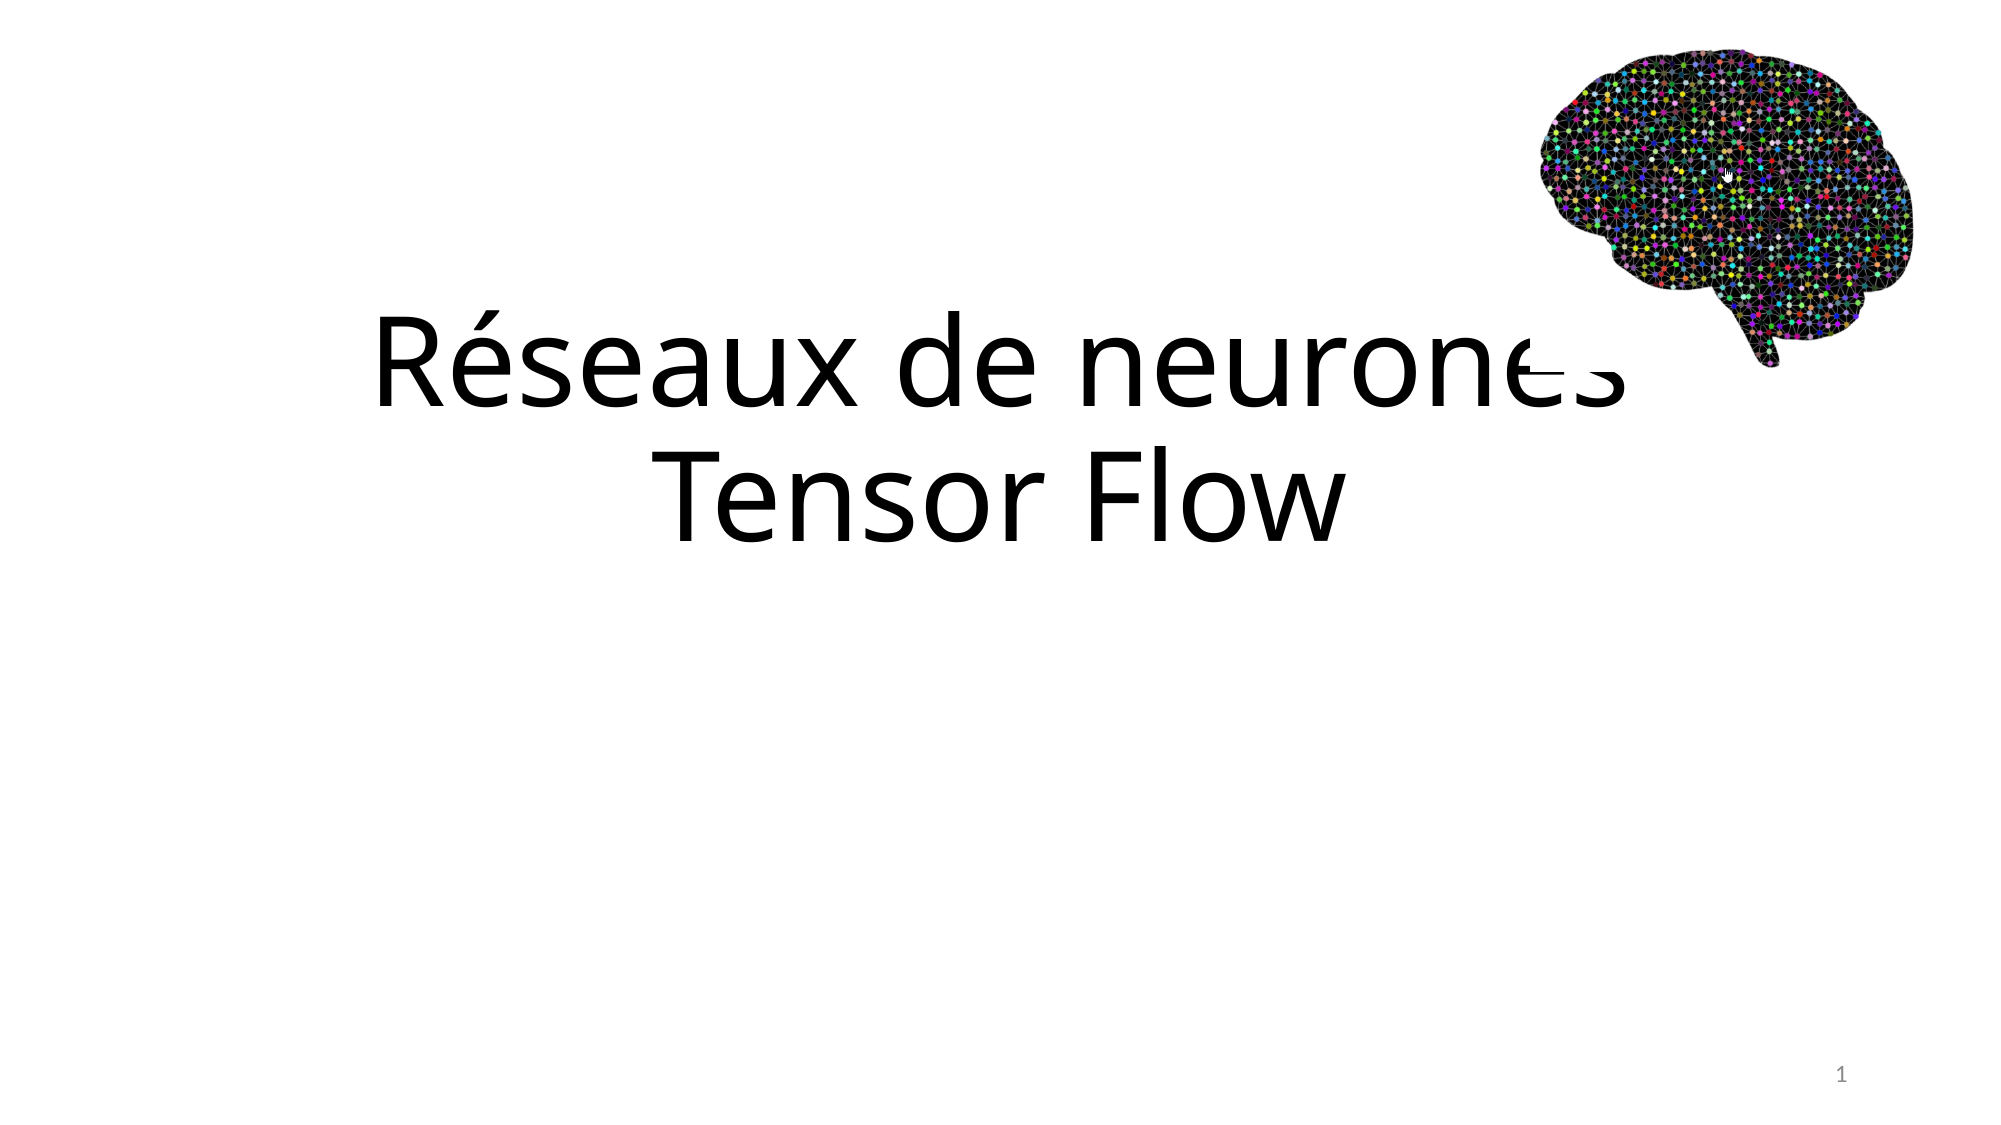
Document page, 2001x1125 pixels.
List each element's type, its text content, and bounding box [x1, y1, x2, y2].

picture [1530, 43, 1921, 372]
slide_number 1 [1412, 1042, 1863, 1103]
title Réseaux de neurones Tensor Flow [249, 184, 1750, 576]
